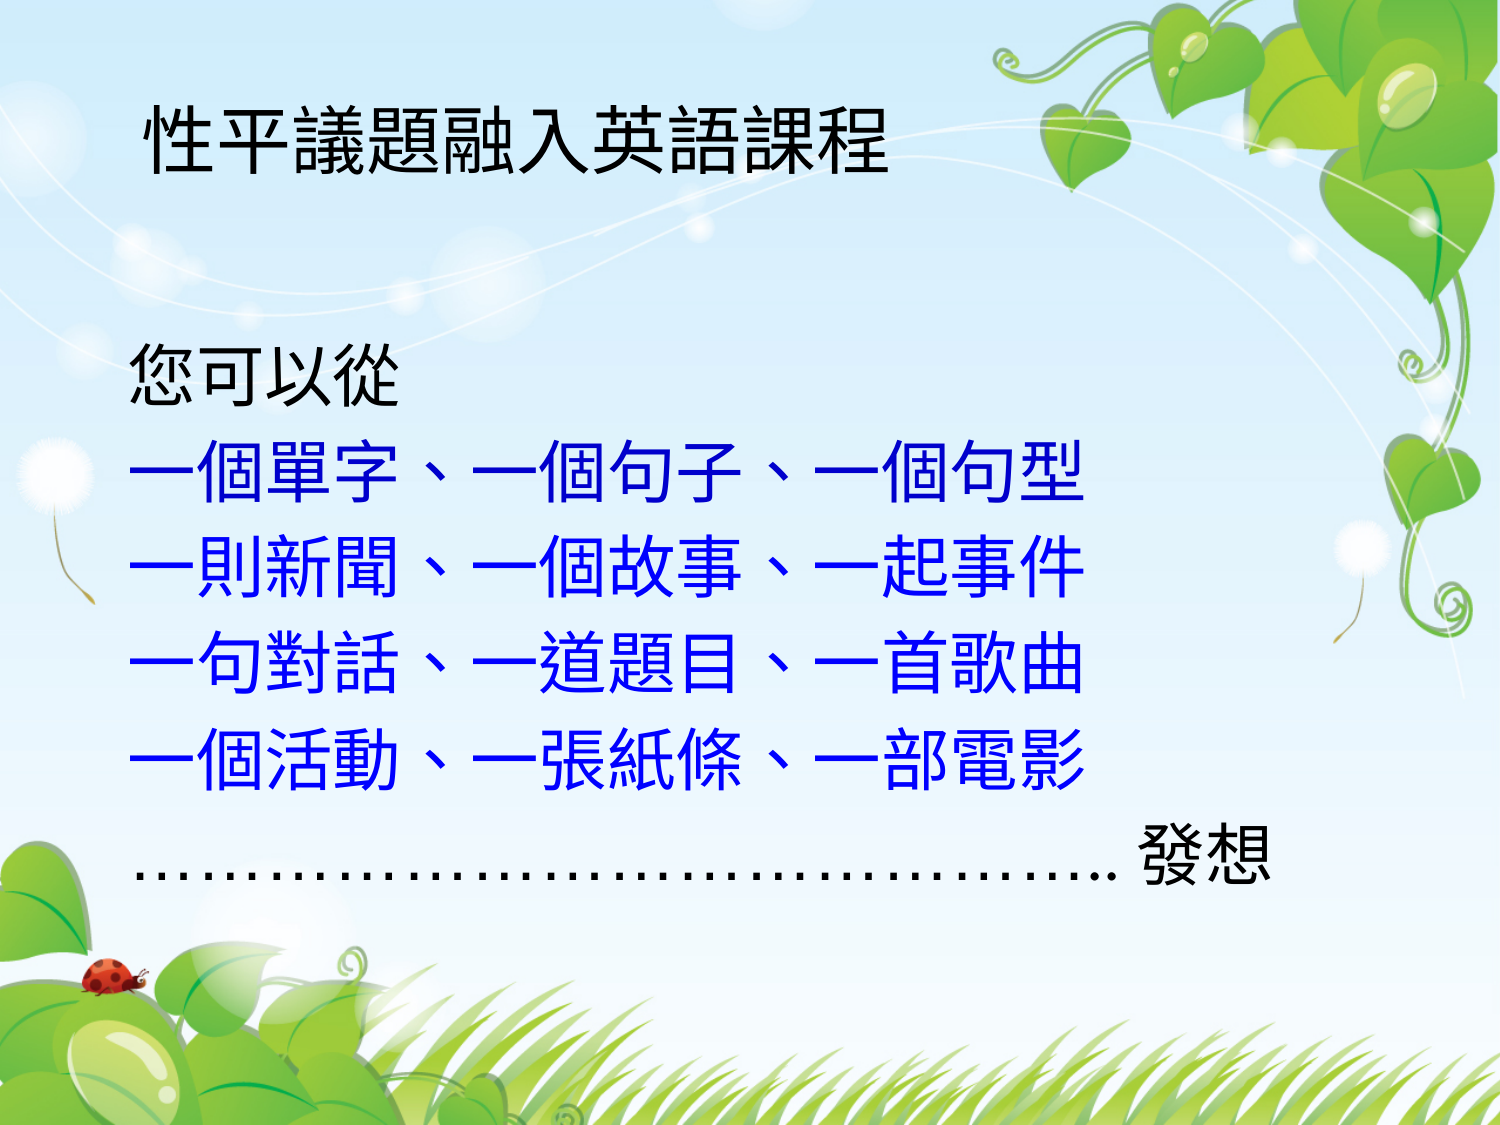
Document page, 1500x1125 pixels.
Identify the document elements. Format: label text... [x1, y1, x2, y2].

title 性平議題融入英語課程 [75, 45, 1425, 233]
picture [0, 0, 1500, 1125]
list 您可以從 一個單字、一個句子、一個句型 一則新聞、一個故事、一起事件 一句對話、一道題目、一首歌曲 一個活動、一張紙條、一部電影 ……………………………………..發想 [112, 324, 1388, 905]
